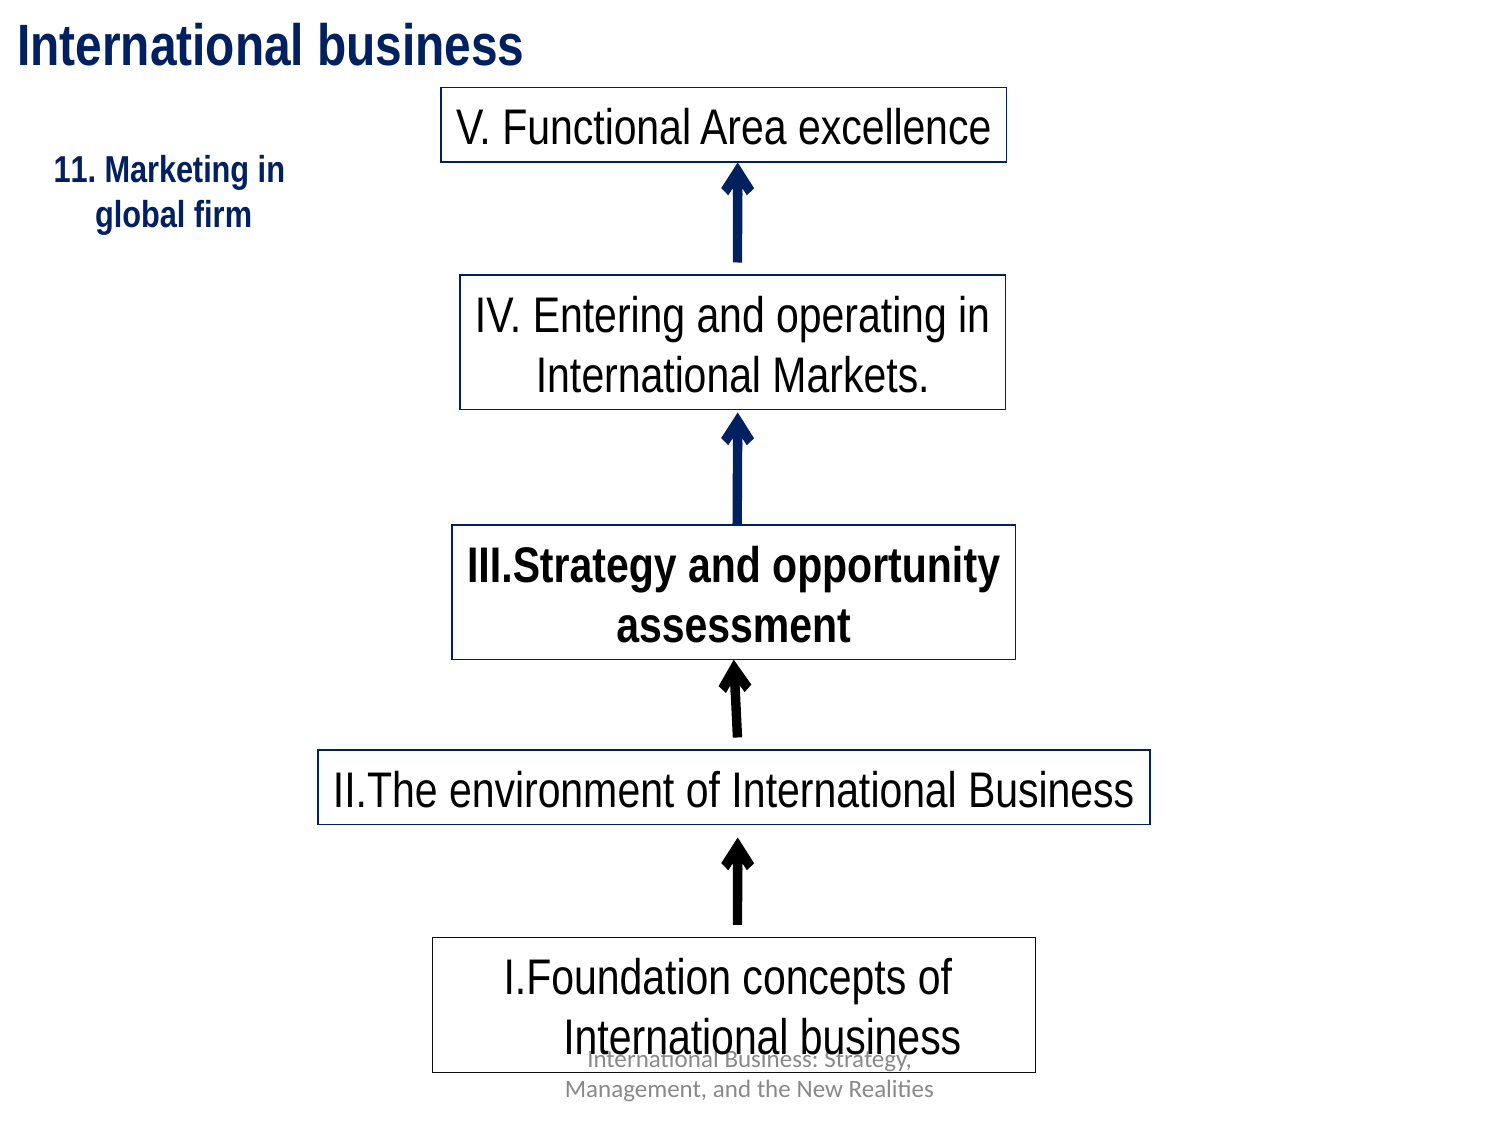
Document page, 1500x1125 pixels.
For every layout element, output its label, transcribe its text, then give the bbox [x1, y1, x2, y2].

text_box V. Functional Area excellence [441, 87, 1007, 163]
text_box 11. Marketing in global firm [38, 137, 309, 243]
text_box IV. Entering and operating in International Markets. [460, 274, 1006, 410]
text_box International business [2, 0, 540, 85]
text_box I.Foundation concepts of International business [432, 937, 1036, 1073]
text_box III.Strategy and opportunity assessment [452, 524, 1016, 660]
text_box II.The environment of International Business [318, 749, 1151, 825]
footer International Business: Strategy, Management, and the New Realities [512, 1073, 988, 1103]
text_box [733, 660, 738, 738]
